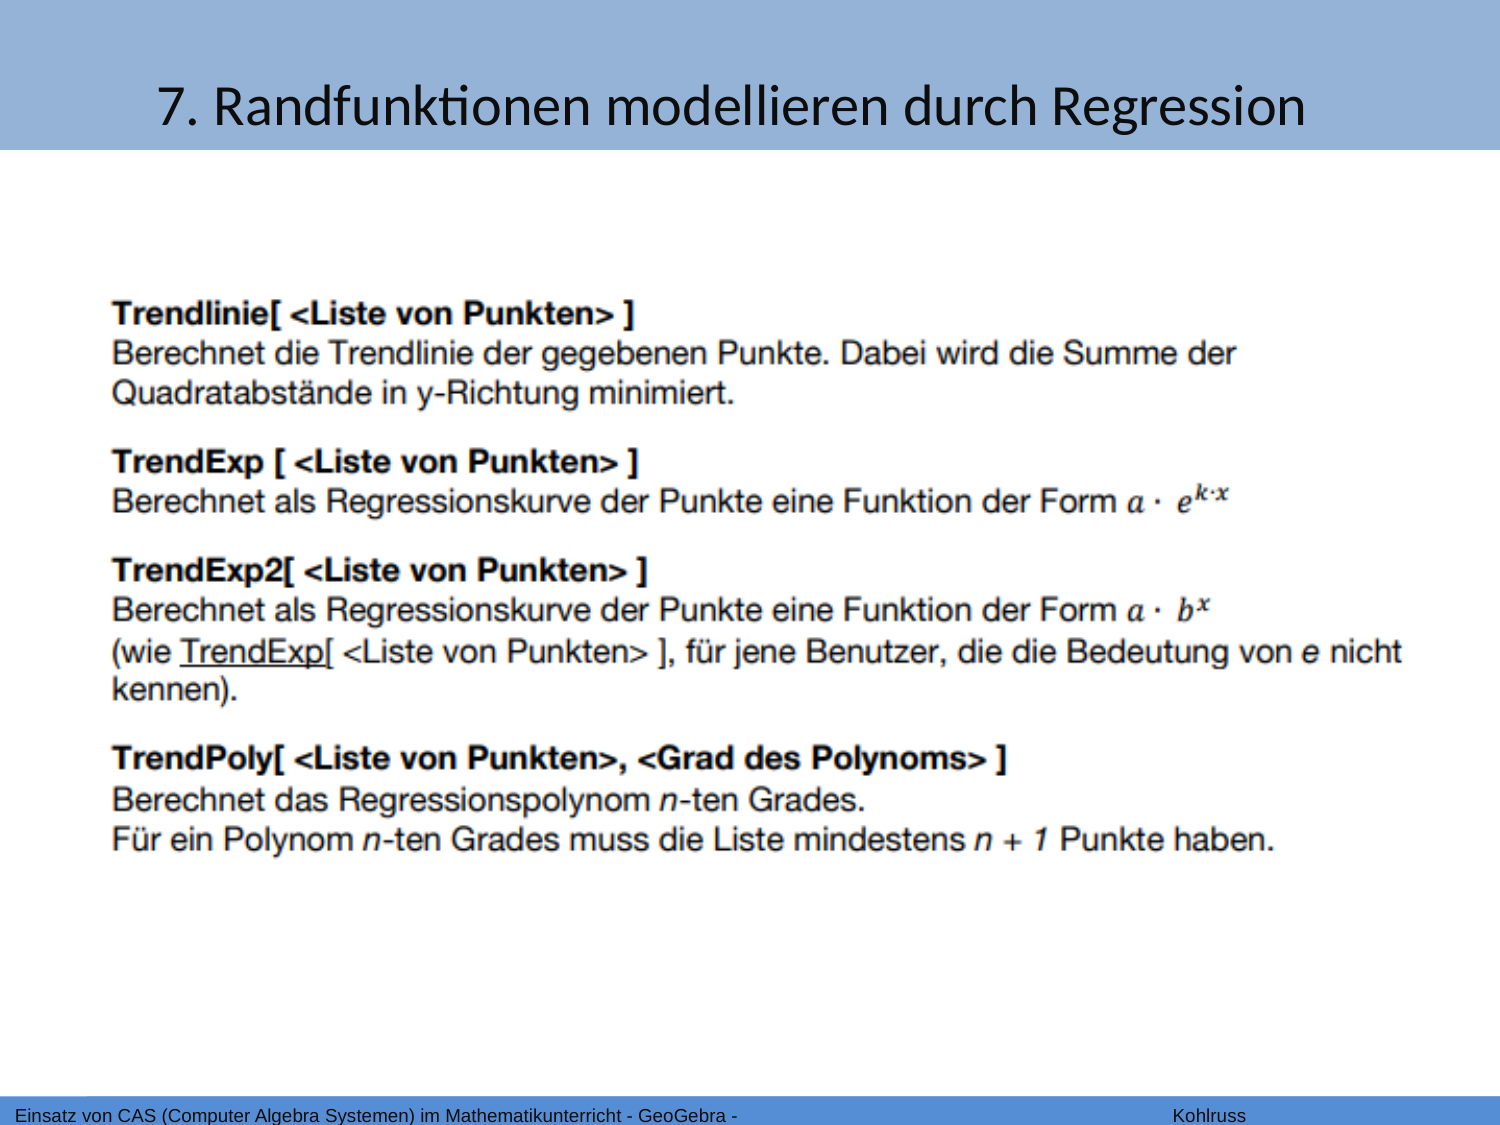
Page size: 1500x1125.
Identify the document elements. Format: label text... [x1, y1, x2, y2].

text_box 7. Randfunktionen modellieren durch Regression [141, 59, 1500, 145]
picture [75, 274, 1476, 872]
